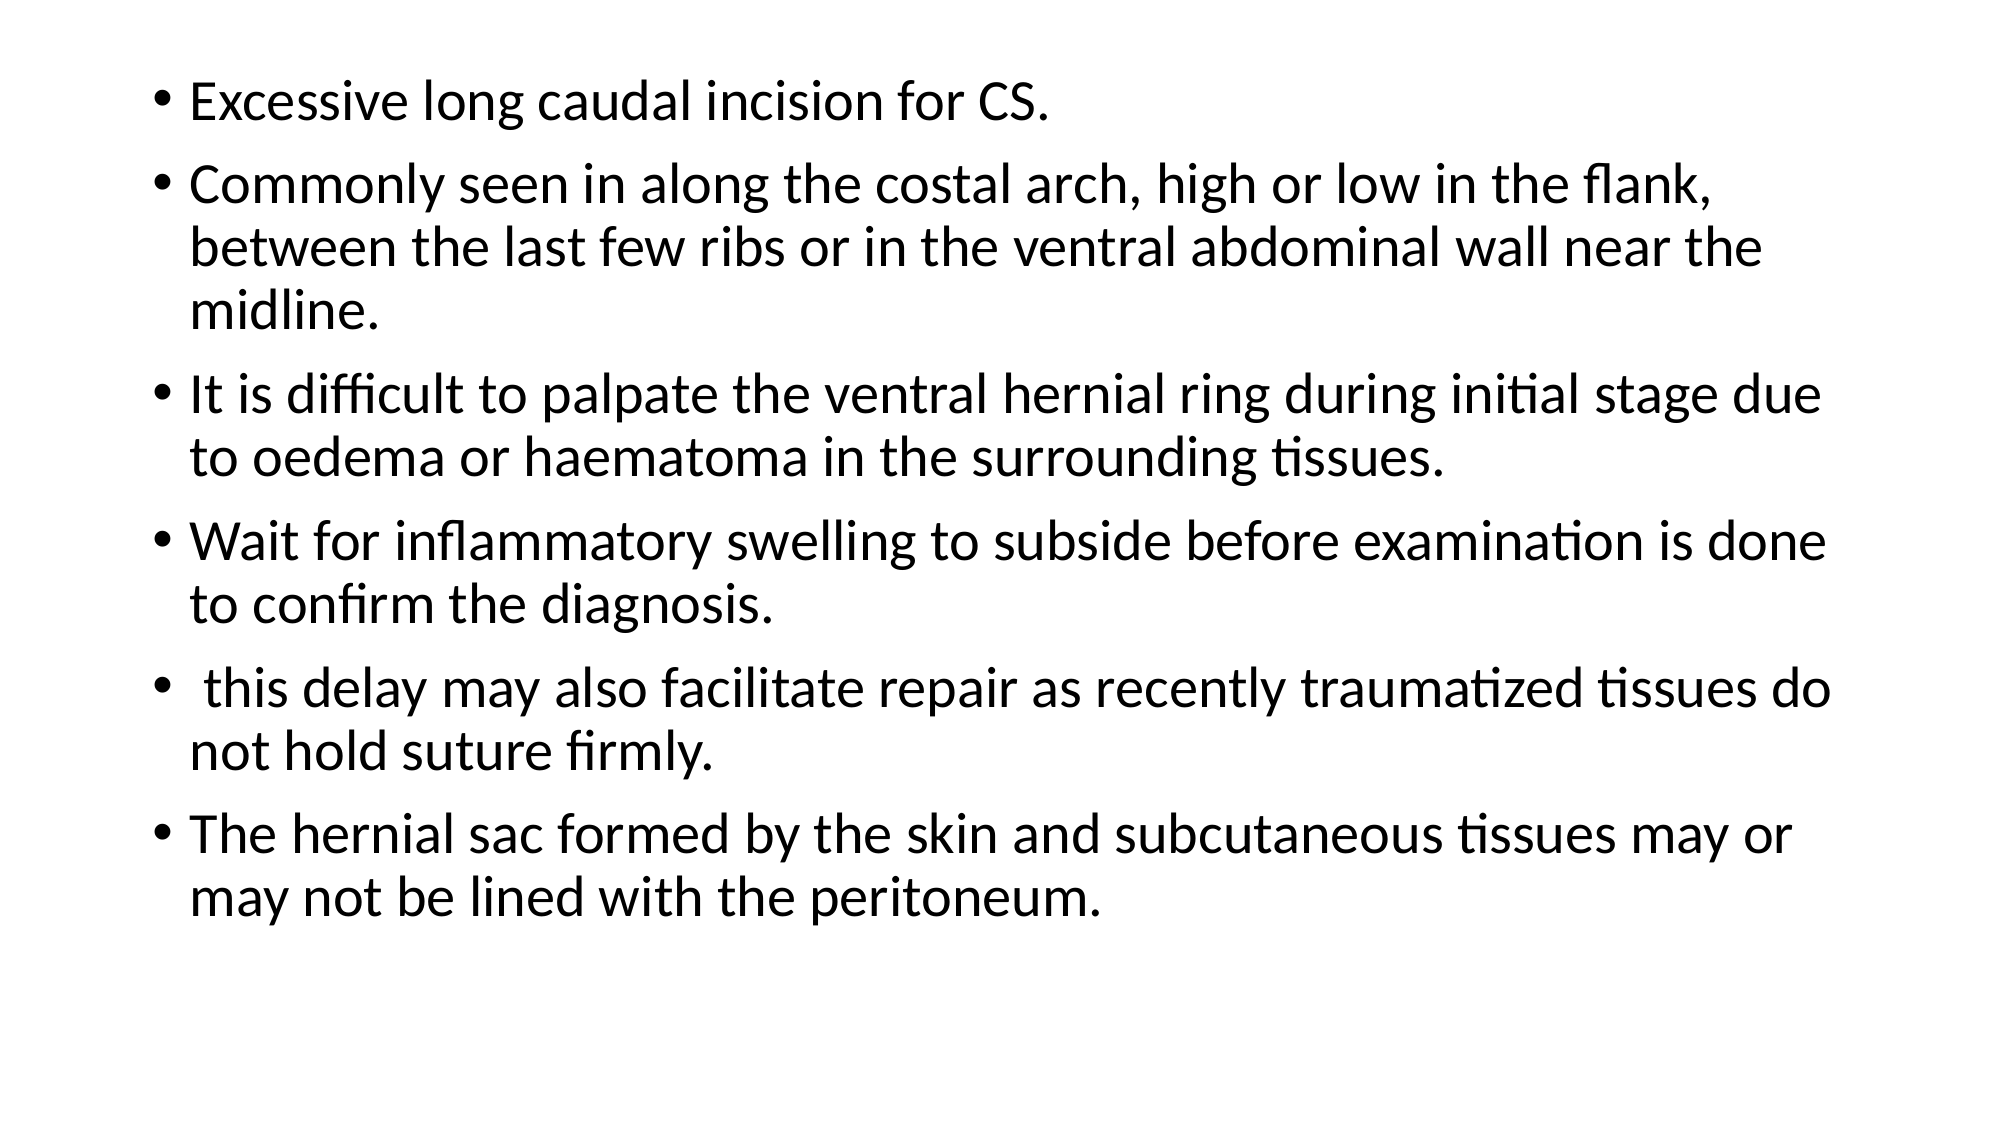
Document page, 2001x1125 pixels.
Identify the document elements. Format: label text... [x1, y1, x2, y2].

list Excessive long caudal incision for CS. Commonly seen in along the costal arch, high or low in the flank, between the last few ribs or in the ventral abdominal wall near the midline. It is difficult to palpate the ventral hernial ring during initial stage due to oedema or haematoma in the surrounding tissues. Wait for inflammatory swelling to subside before examination is done to confirm the diagnosis. this delay may also facilitate repair as recently traumatized tissues do not hold suture firmly. The hernial sac formed by the skin and subcutaneous tissues may or may not be lined with the peritoneum. [137, 62, 1863, 1014]
